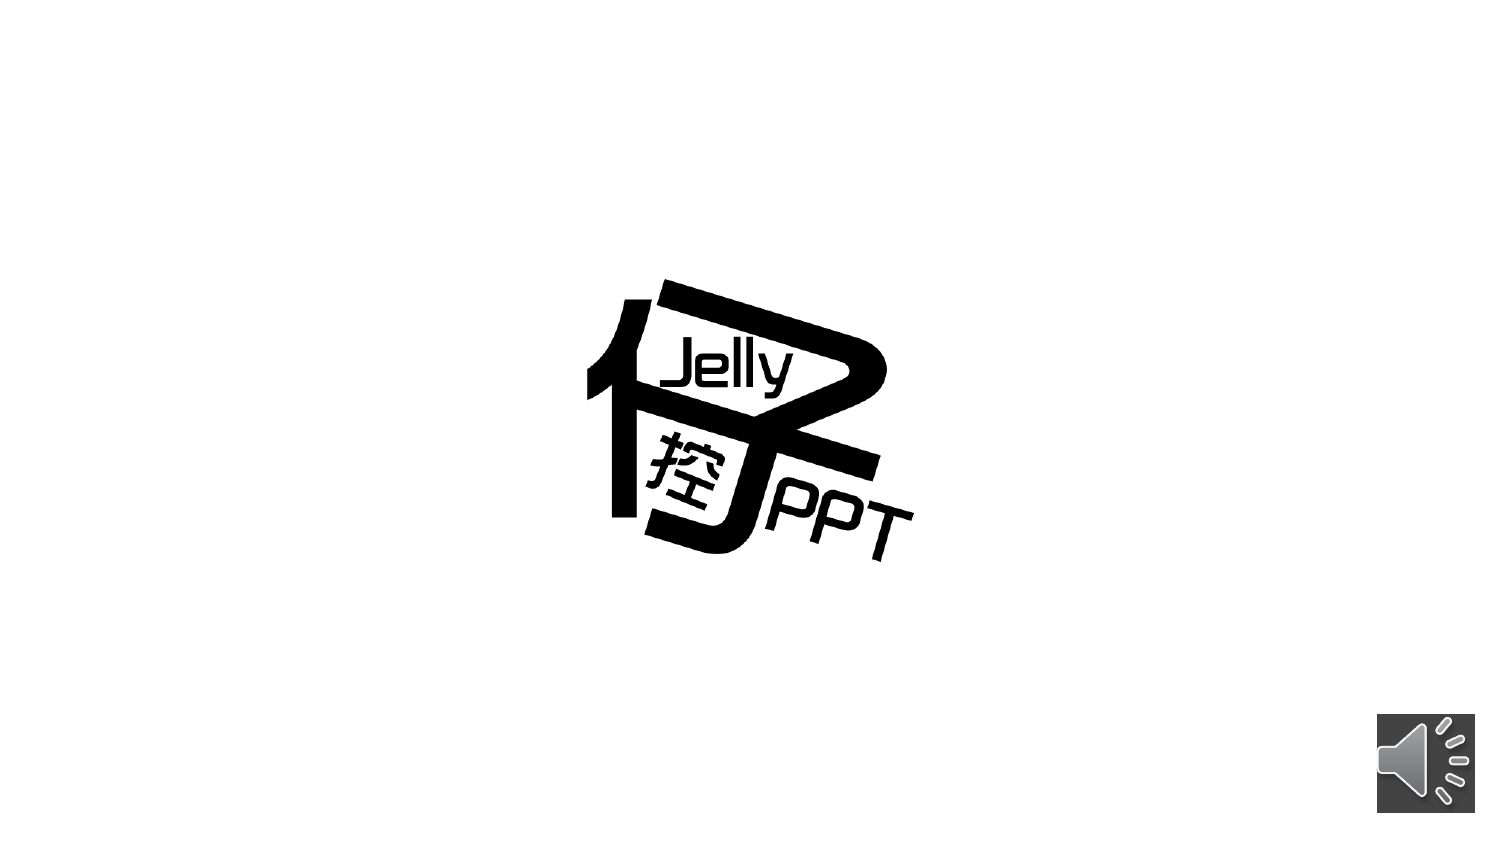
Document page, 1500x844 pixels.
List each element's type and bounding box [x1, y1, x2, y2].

picture [1375, 713, 1477, 814]
picture [524, 271, 976, 573]
